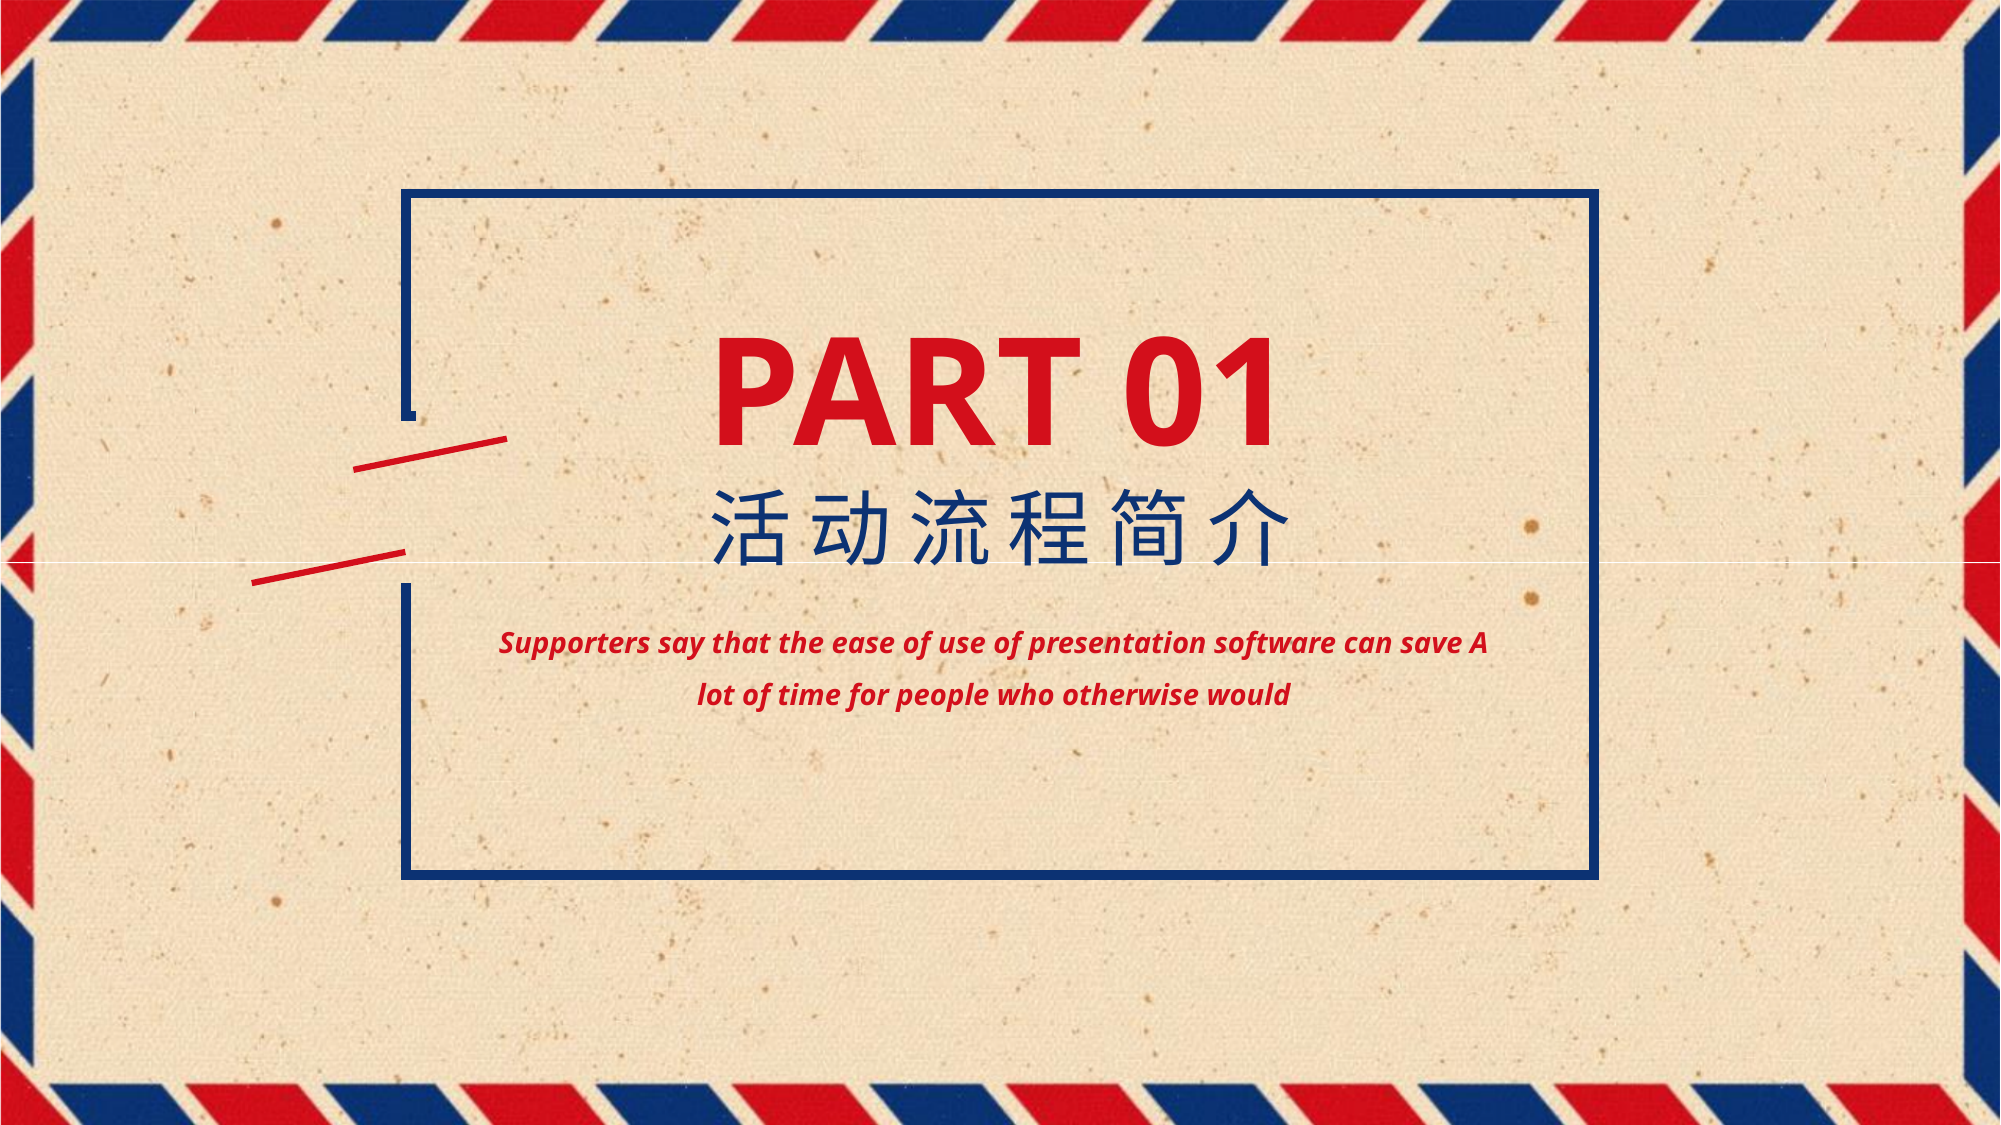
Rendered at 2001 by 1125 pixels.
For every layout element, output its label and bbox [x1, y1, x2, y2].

text_box [0, 0, 2000, 1125]
text_box [251, 193, 1595, 875]
